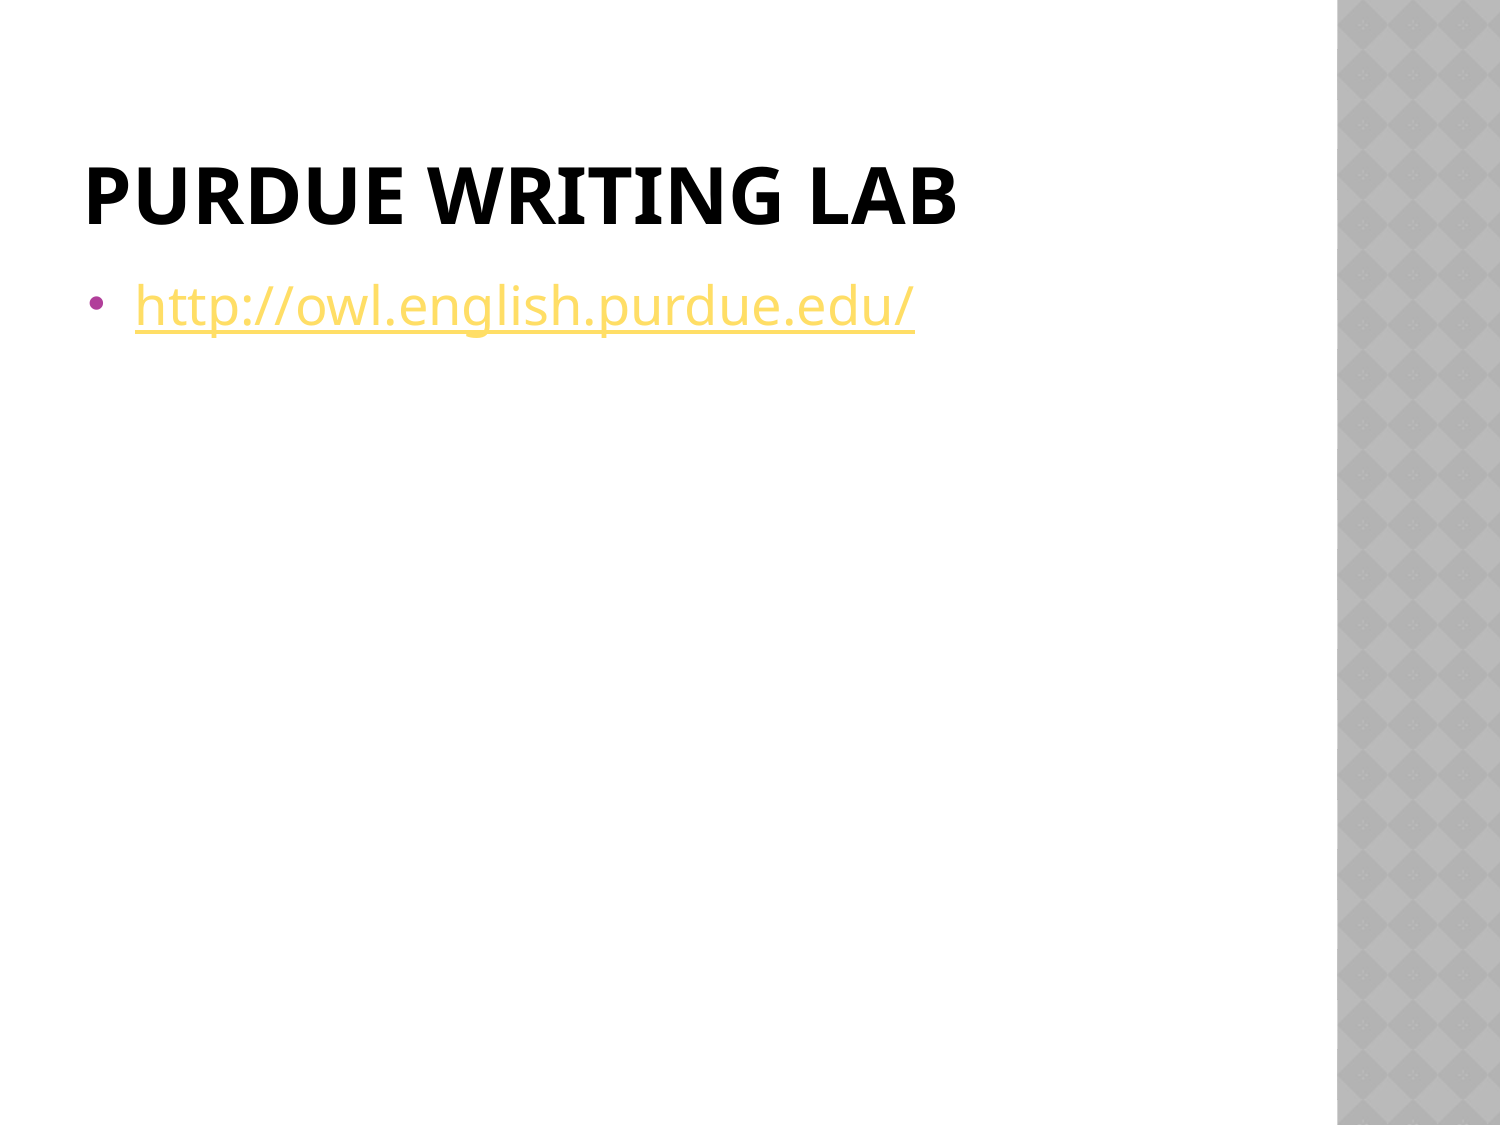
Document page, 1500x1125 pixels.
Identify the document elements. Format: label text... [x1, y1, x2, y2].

title Purdue writing lab [75, 52, 1263, 240]
list http://owl.english.purdue.edu/ [75, 264, 1263, 1059]
